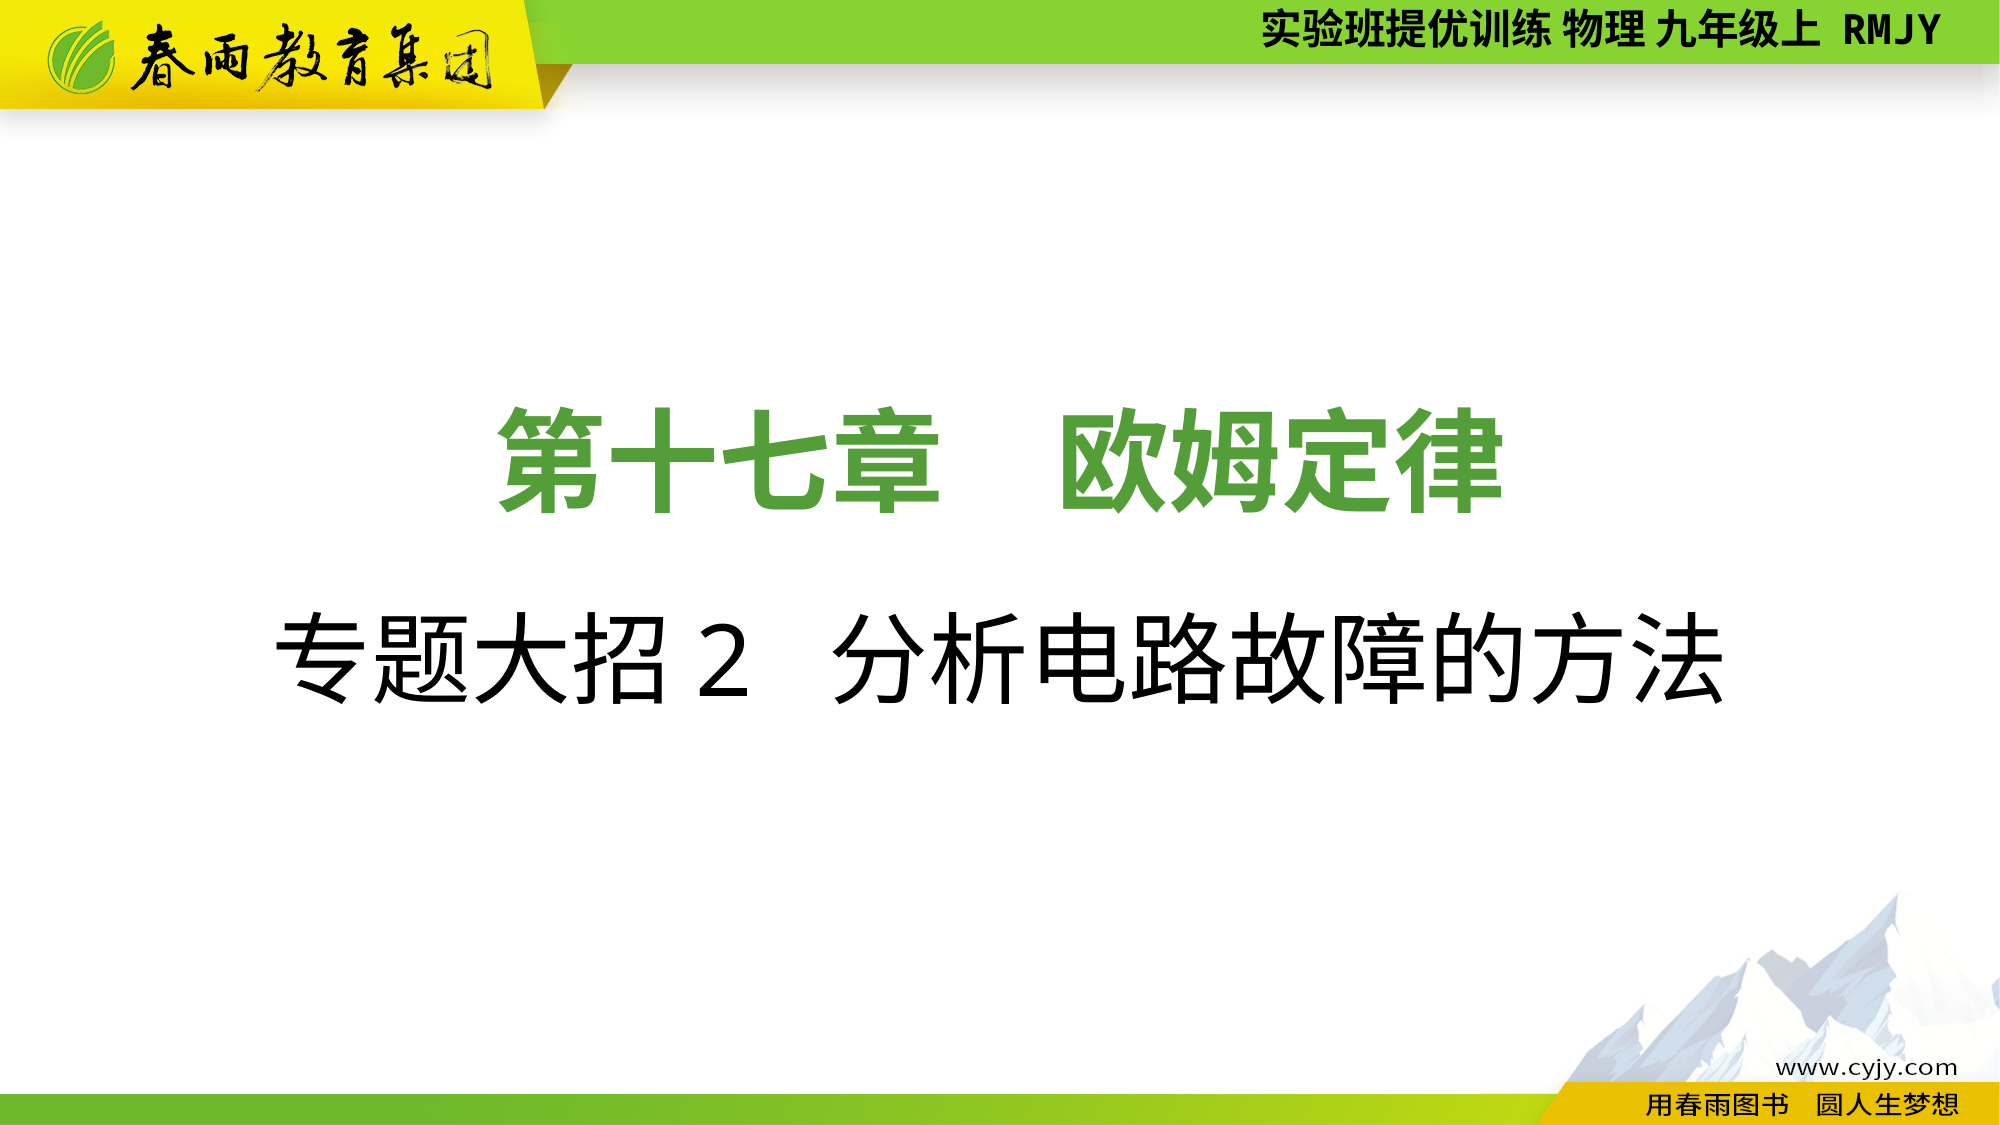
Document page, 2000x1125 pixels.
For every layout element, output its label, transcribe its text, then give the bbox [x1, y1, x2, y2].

text_box 第十七章 欧姆定律 [54, 316, 1946, 528]
picture [0, 0, 2000, 1125]
text_box 专题大招2 分析电路故障的方法 [54, 528, 1946, 724]
